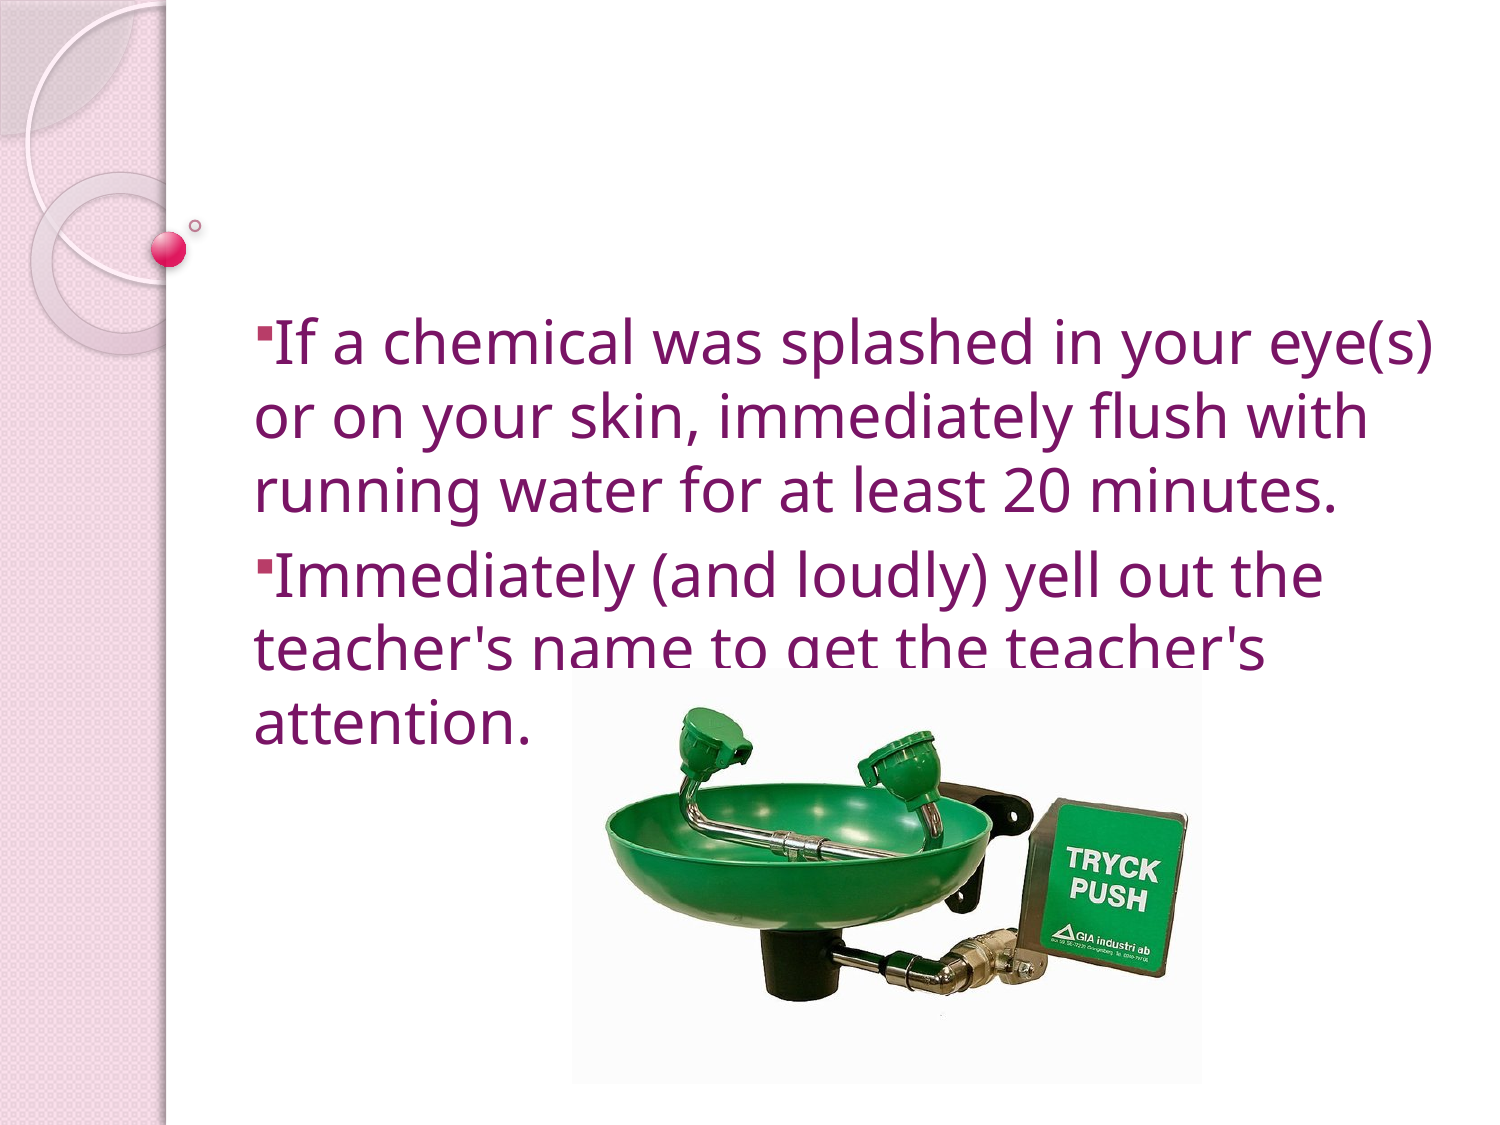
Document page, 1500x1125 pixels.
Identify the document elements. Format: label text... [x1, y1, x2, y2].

subtitle If a chemical was splashed in your eye(s) or on your skin, immediately flush with running water for at least 20 minutes. Immediately (and loudly) yell out the teacher's name to get the teacher's attention. [234, 303, 1450, 776]
picture [572, 668, 1202, 1084]
